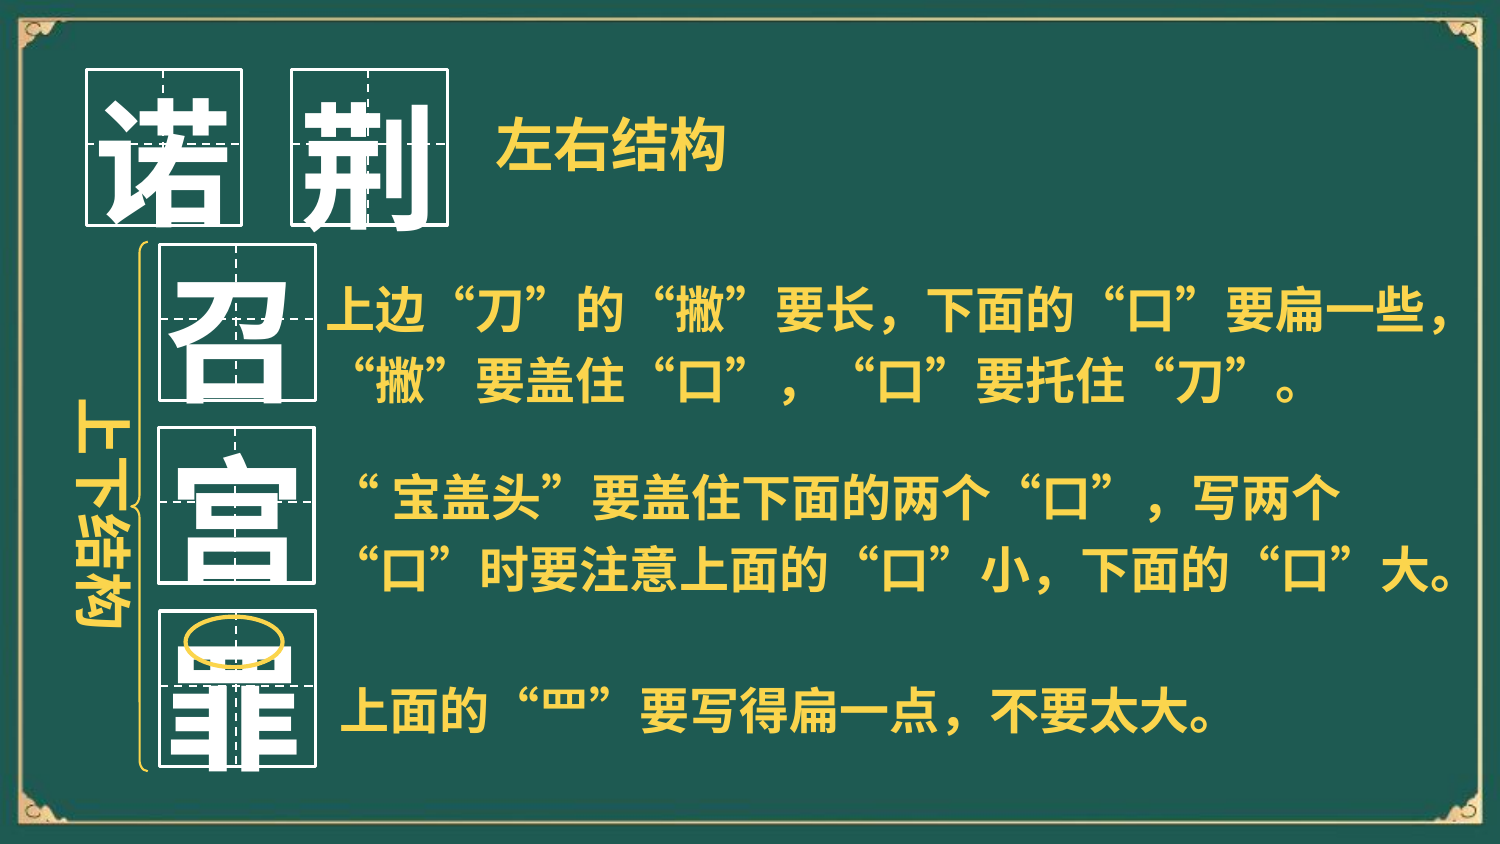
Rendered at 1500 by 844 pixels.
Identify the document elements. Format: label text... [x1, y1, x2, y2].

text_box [45, 241, 148, 772]
text_box 左右结构 [480, 101, 744, 186]
text_box 上边“刀”的“撇”要长，下面的“口”要扁一些，“撇”要盖住“口”，“口”要托住“刀”。 [335, 258, 1490, 418]
text_box “宝盖头”要盖住下面的两个“口”，写两个“口”时要注意上面的“口”小，下面的“口”大。 [327, 447, 1500, 606]
text_box 上面的“罒”要写得扁一点，不要太大。 [324, 660, 1353, 748]
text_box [154, 393, 323, 609]
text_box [79, 37, 243, 240]
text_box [149, 213, 330, 429]
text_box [285, 41, 448, 257]
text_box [150, 581, 316, 797]
picture [0, 0, 1500, 844]
